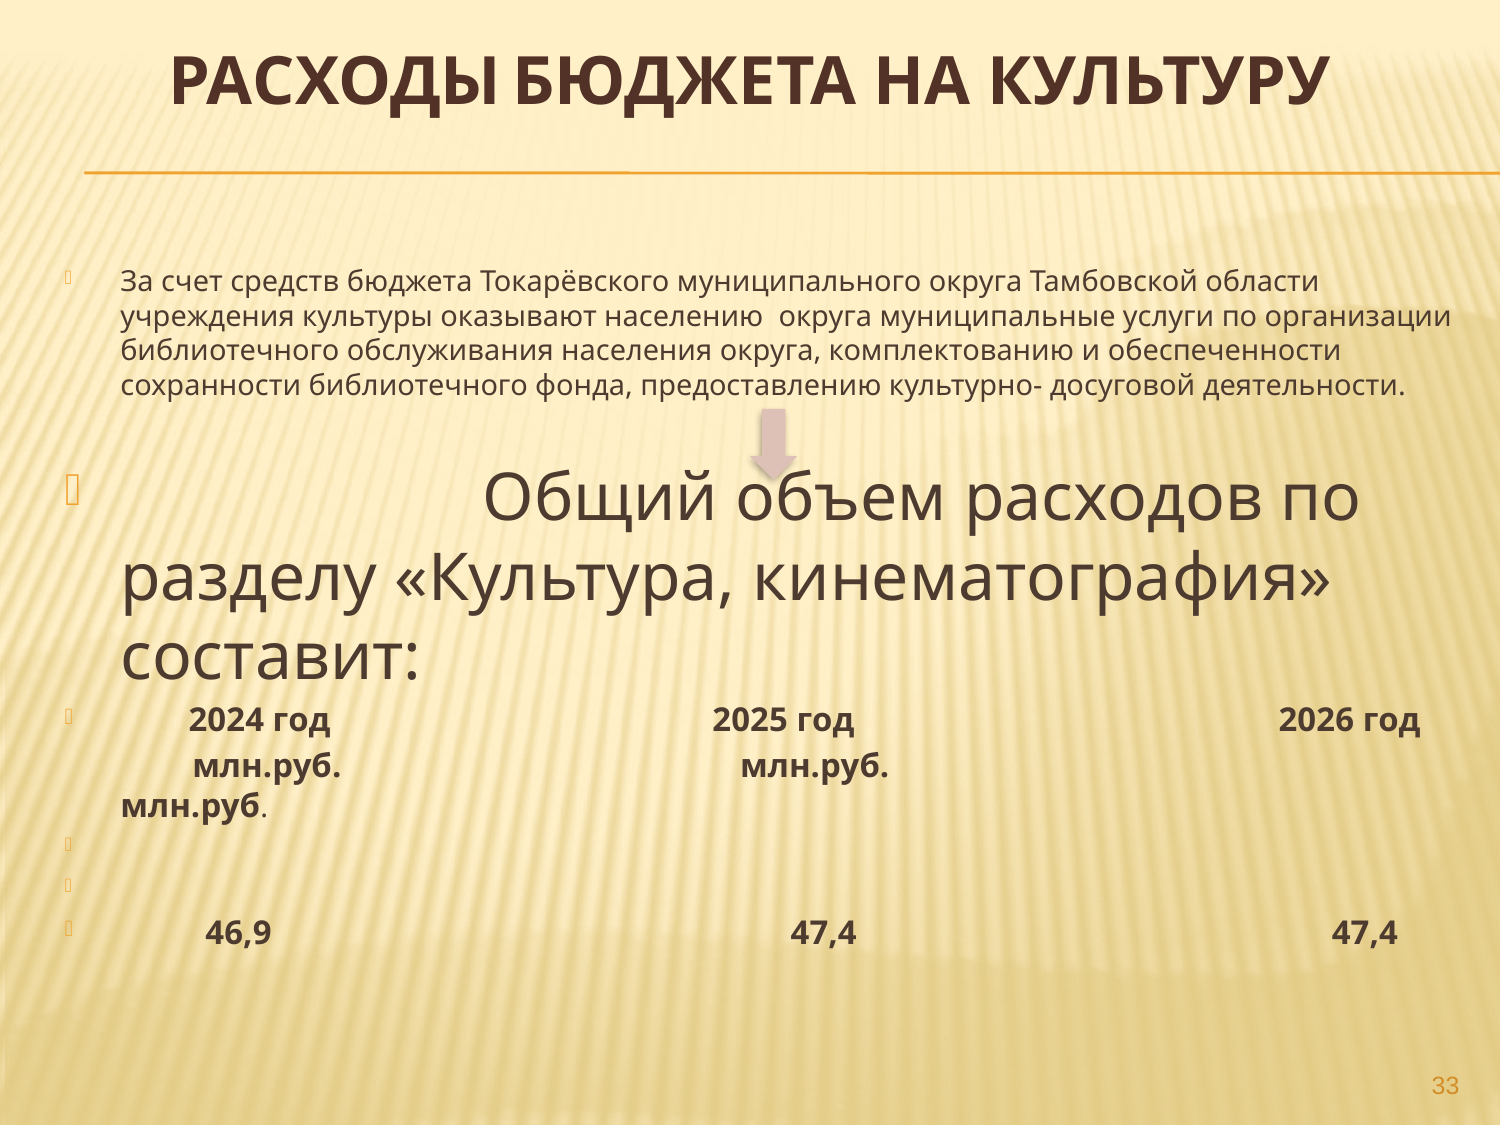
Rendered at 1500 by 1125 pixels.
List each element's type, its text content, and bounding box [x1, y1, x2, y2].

slide_number 33 [1350, 1061, 1475, 1103]
text_box Расходы бюджета на культуру [0, 30, 1500, 126]
list За счет средств бюджета Токарёвского муниципального округа Тамбовской области учреждения культуры оказывают населению округа муниципальные услуги по организации библиотечного обслуживания населения округа, комплектованию и обеспеченности сохранности библиотечного фонда, предоставлению культурно- досуговой деятельности. Общий объем расходов по разделу «Культура, кинематография» составит: 2024 год 2025 год 2026 год млн.руб. млн.руб. млн.руб. 46,9 47,4 47,4 [50, 254, 1475, 998]
